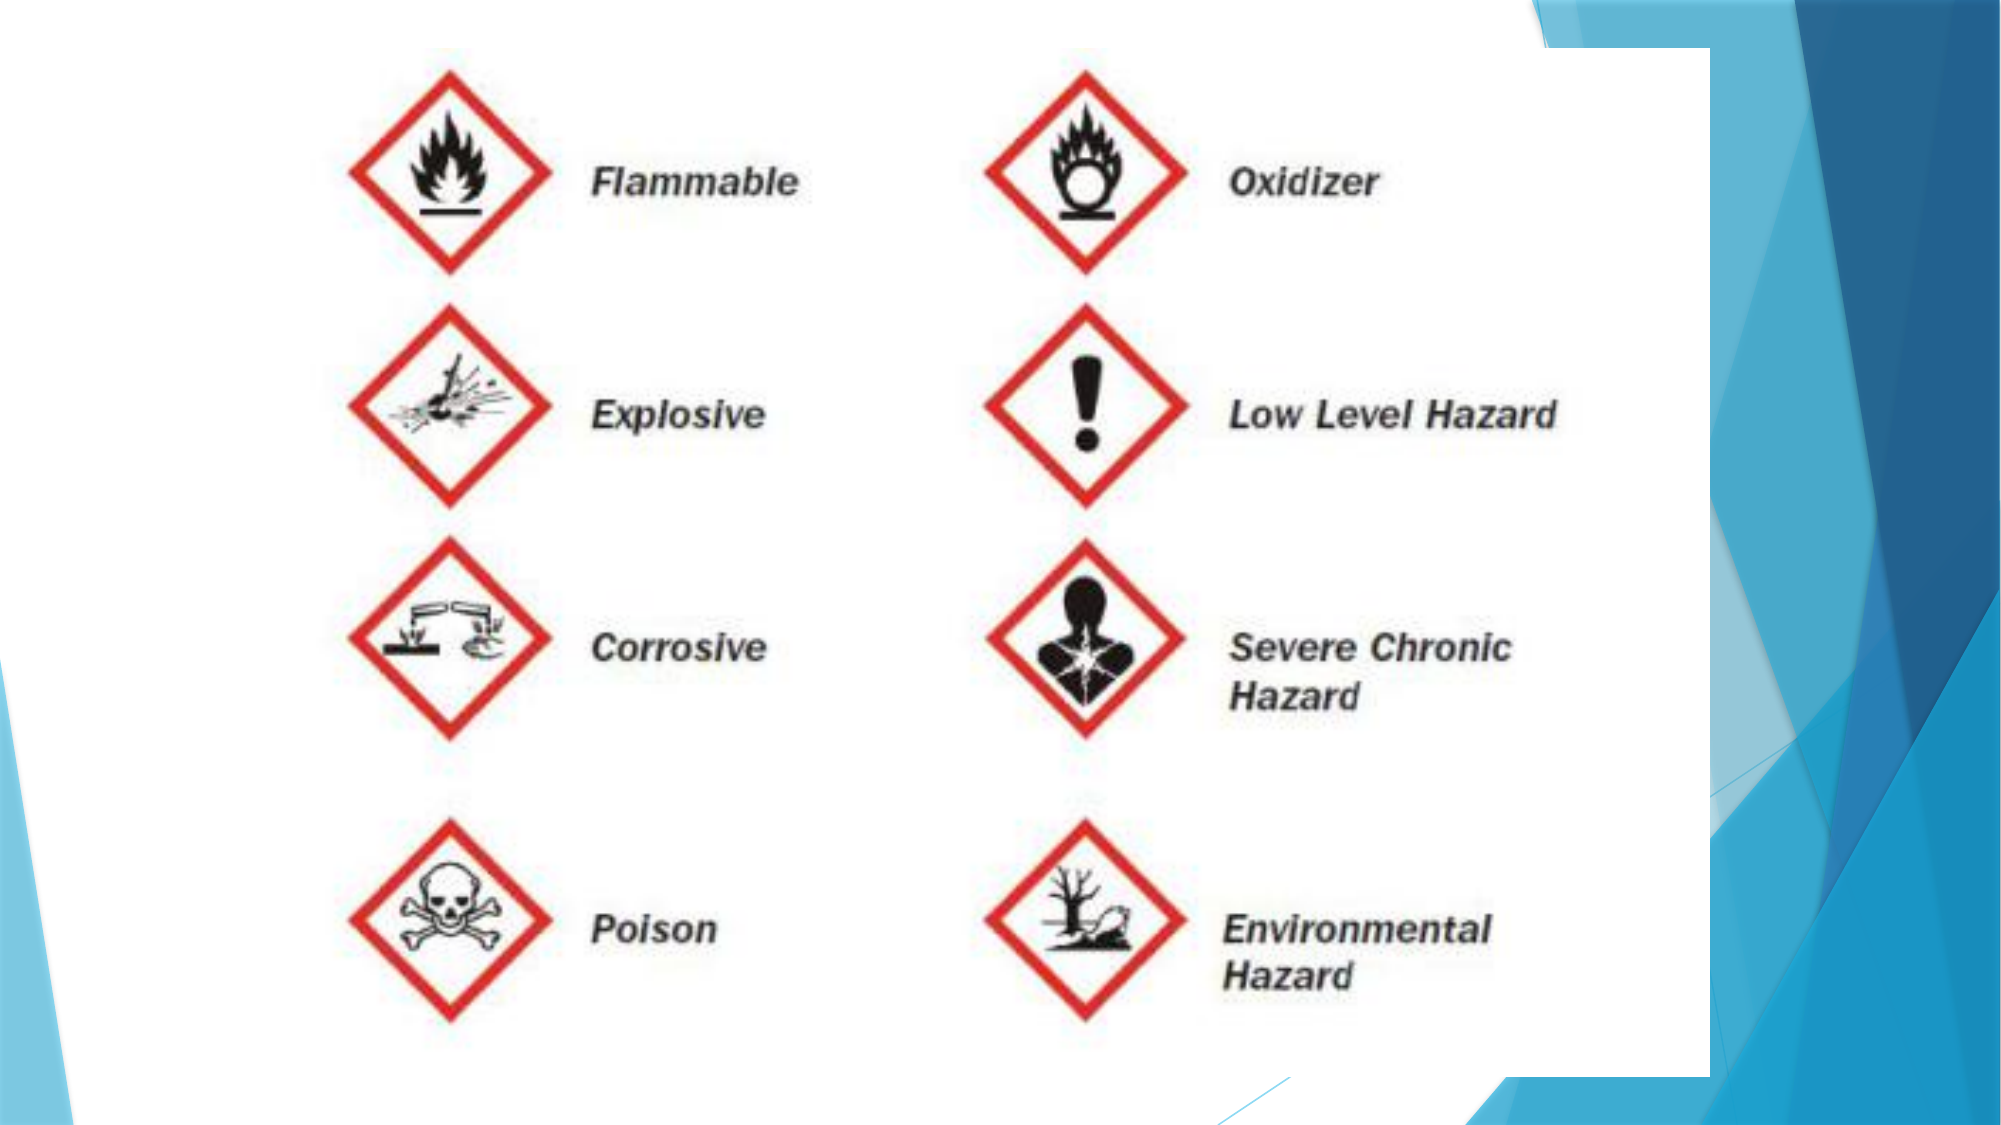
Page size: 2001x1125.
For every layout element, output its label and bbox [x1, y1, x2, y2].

picture [289, 48, 1711, 1077]
